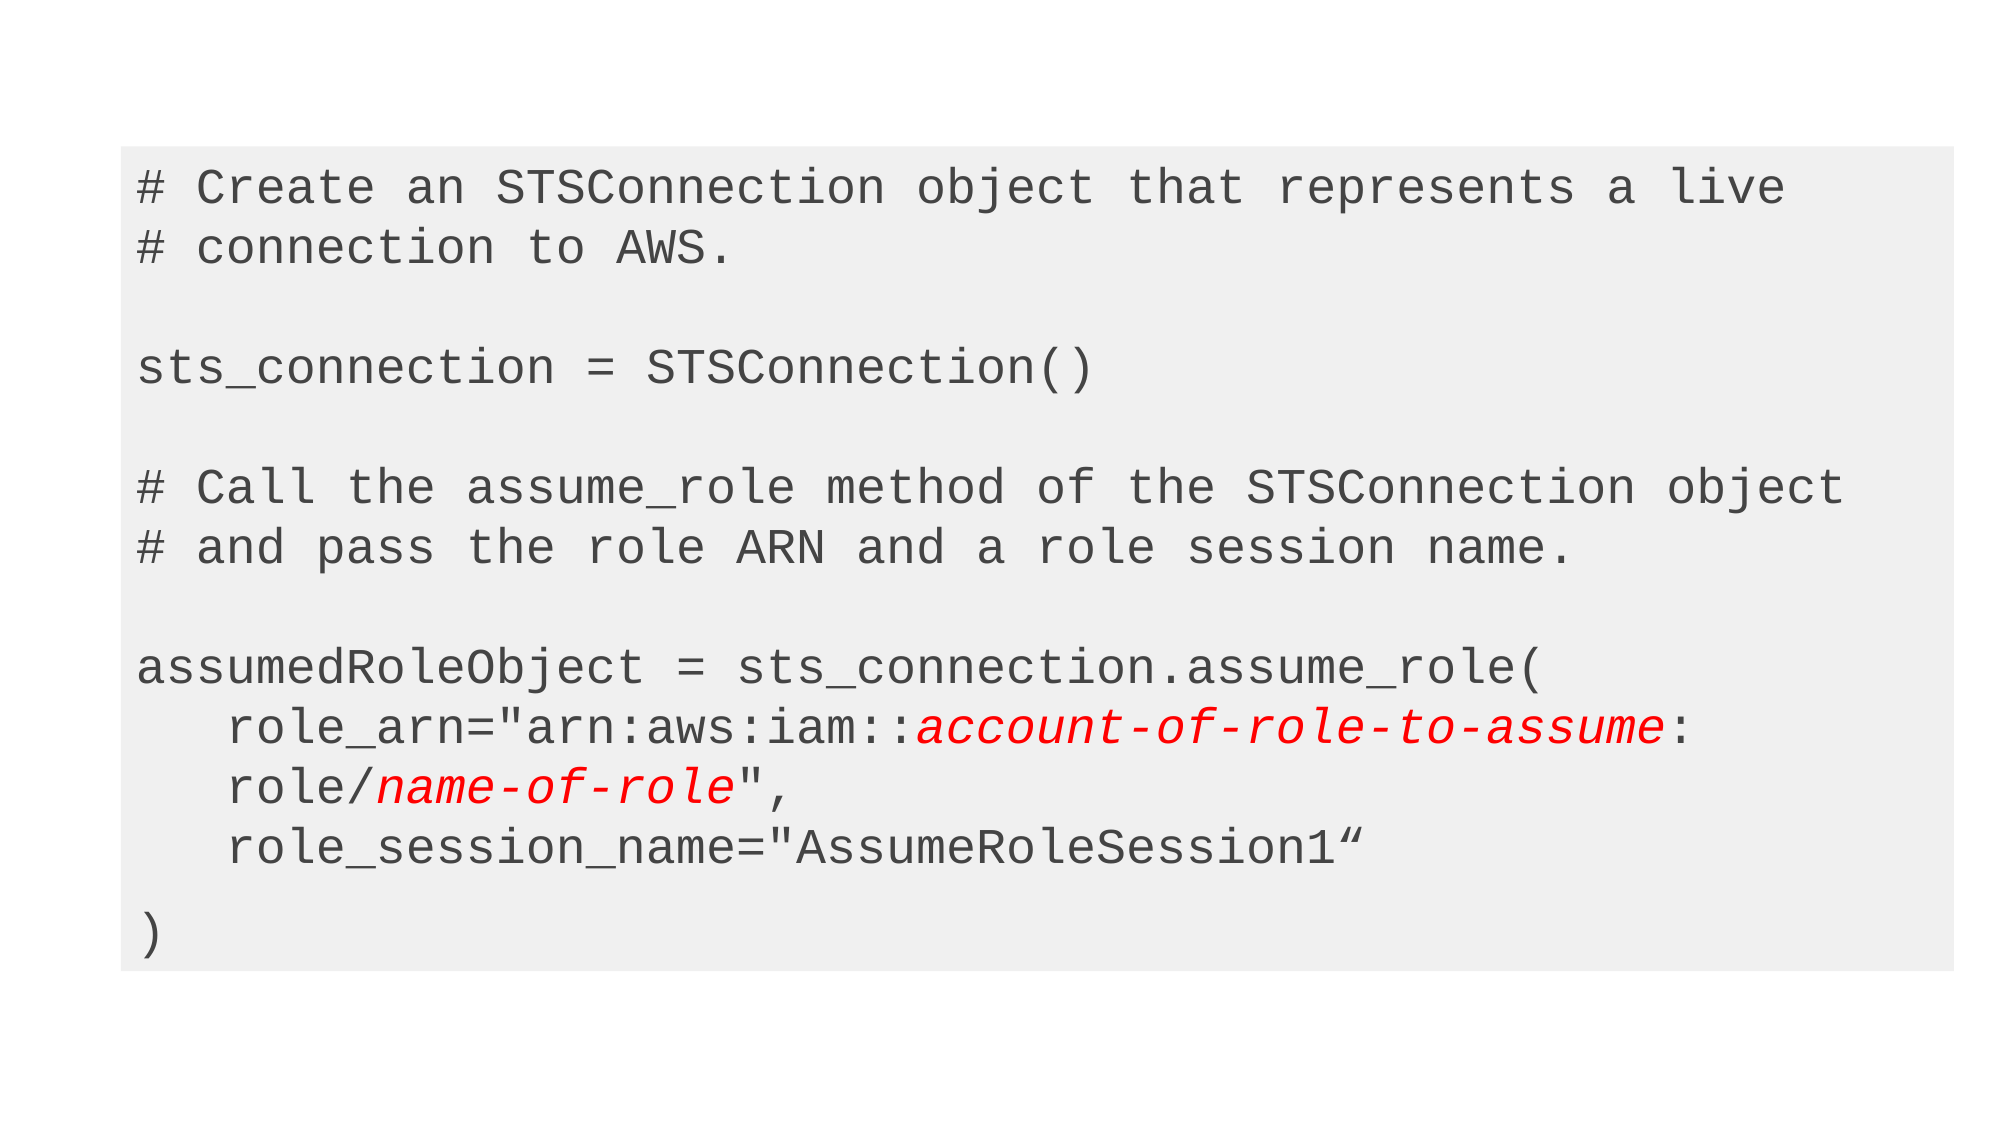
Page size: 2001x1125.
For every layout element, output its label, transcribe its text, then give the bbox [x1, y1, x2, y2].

text_box # Create an STSConnection object that represents a live # connection to AWS. sts_connection = STSConnection() # Call the assume_role method of the STSConnection object # and pass the role ARN and a role session name. assumedRoleObject = sts_connection.assume_role( role_arn="arn:aws:iam::account-of-role-to-assume: role/name-of-role", role_session_name="AssumeRoleSession1“ ) [120, 146, 1954, 972]
